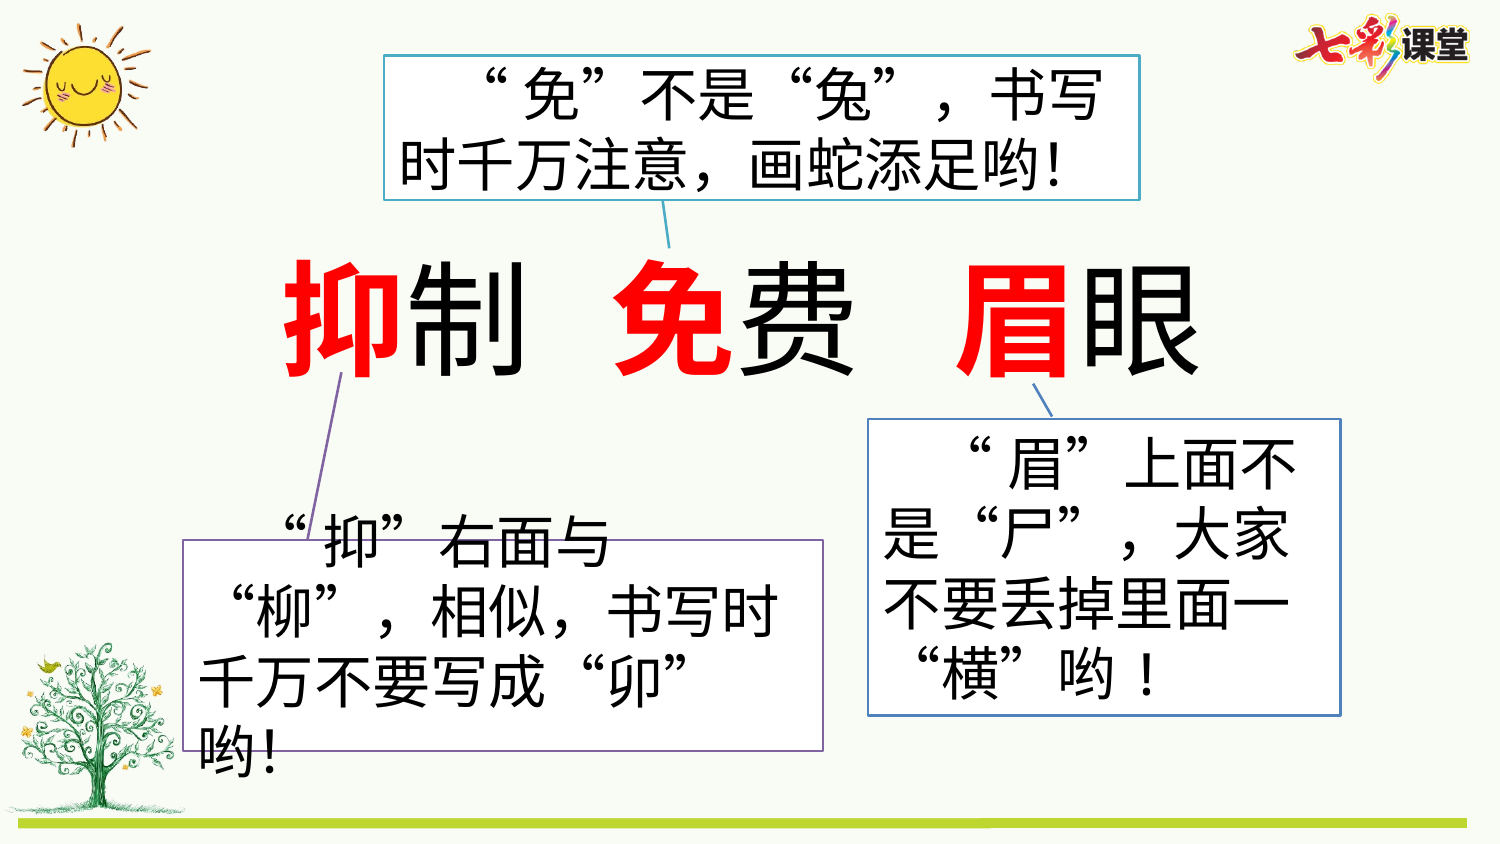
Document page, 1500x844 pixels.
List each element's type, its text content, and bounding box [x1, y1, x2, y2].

text_box “抑”右面与“柳”，相似，书写时千万不要写成“卯”哟！ [182, 400, 824, 752]
text_box “眉”上面不是“尸”，大家不要丢掉里面一“横”哟! [867, 400, 1342, 717]
picture [0, 0, 173, 172]
text_box 免费 [595, 234, 938, 400]
picture [1291, 9, 1472, 87]
picture [0, 608, 1467, 844]
text_box 眉眼 [938, 234, 1287, 400]
text_box 抑制 [265, 234, 595, 400]
text_box “免”不是“兔”，书写时千万注意，画蛇添足哟！ [383, 54, 1141, 249]
